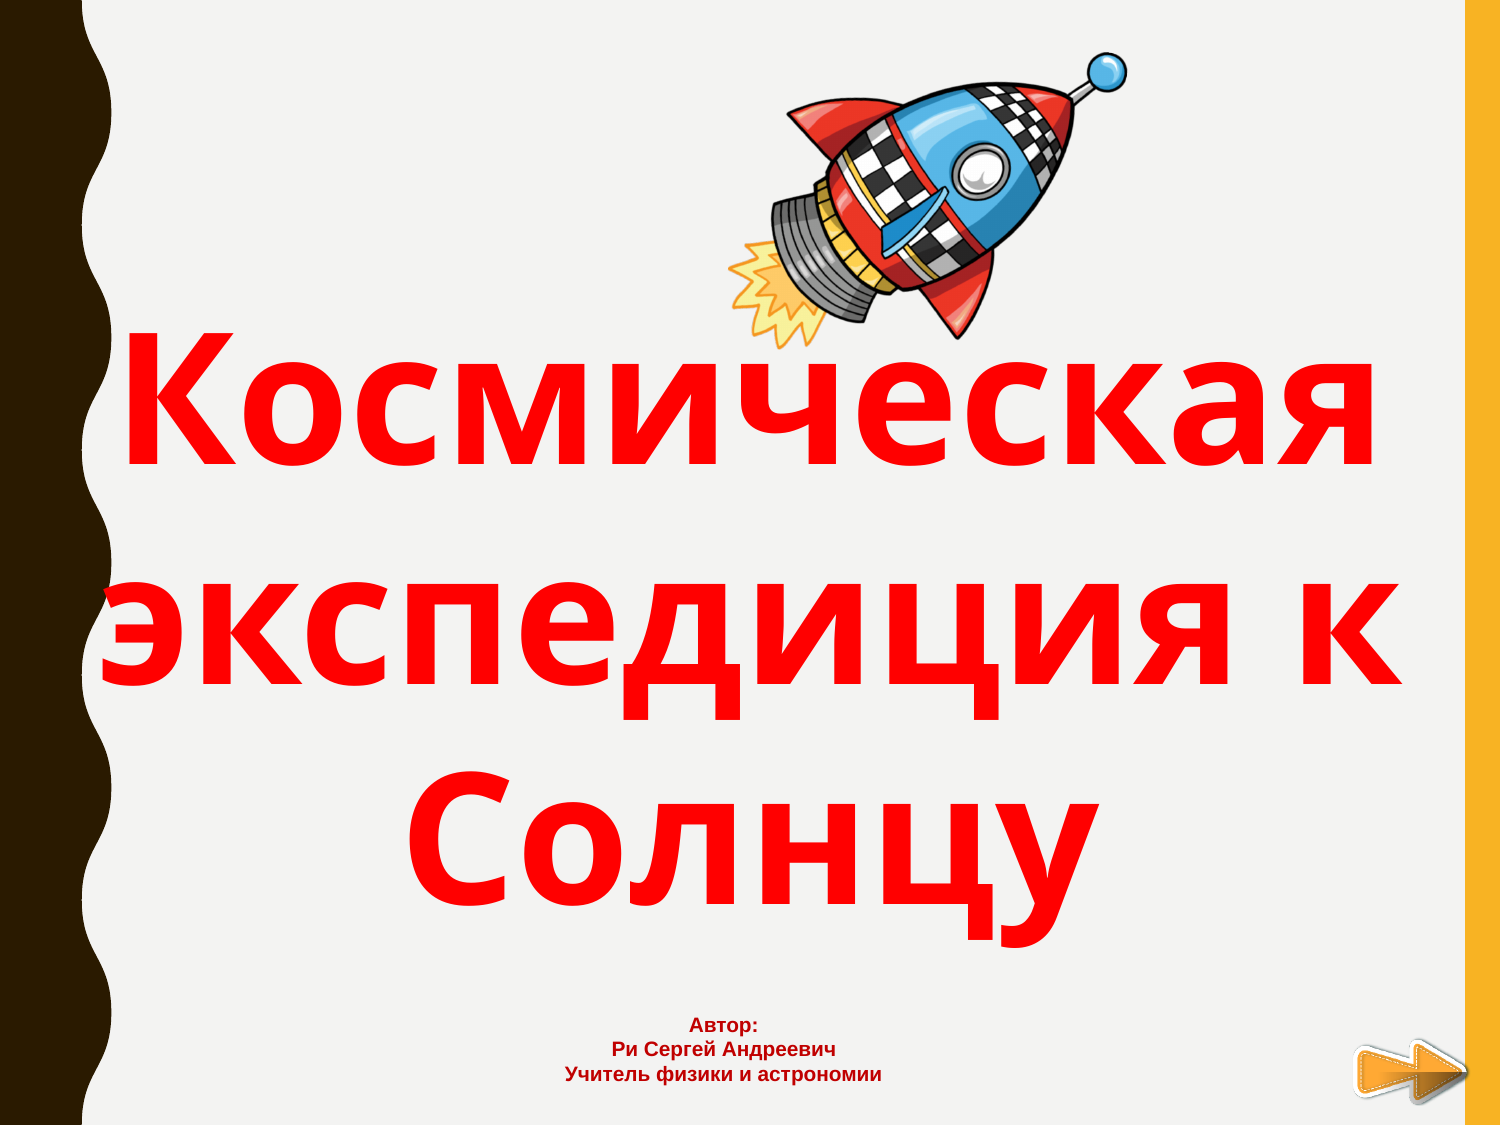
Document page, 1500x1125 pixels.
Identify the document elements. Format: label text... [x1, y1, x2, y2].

text_box Автор: Ри Сергей Андреевич Учитель физики и астрономии [283, 1003, 1170, 1094]
text_box Космическая экспедиция к Солнцу [0, 273, 1500, 949]
picture [1352, 1036, 1472, 1106]
picture [717, 0, 1129, 396]
